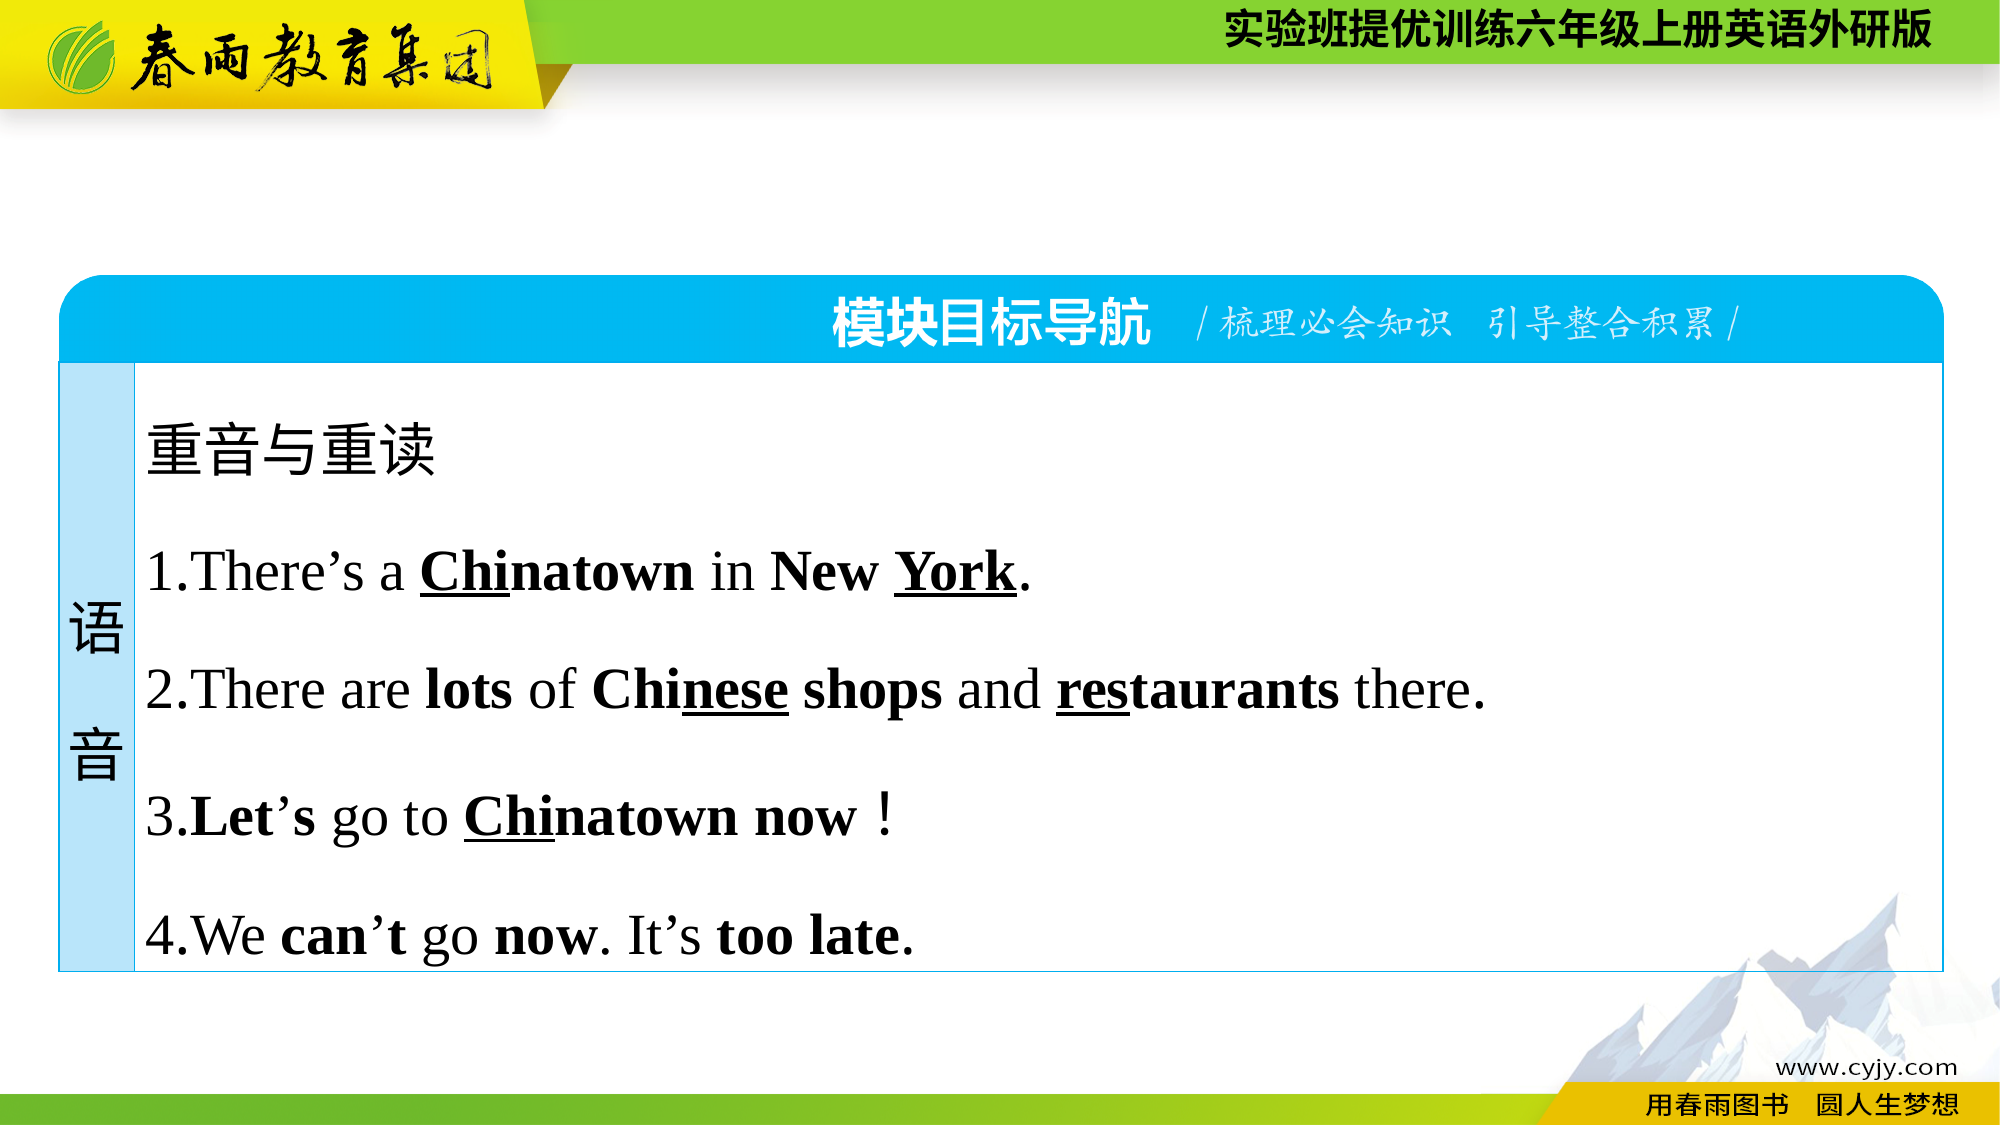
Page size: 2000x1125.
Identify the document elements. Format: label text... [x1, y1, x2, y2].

table_header 语 音 [60, 373, 134, 971]
table_header 重音与重读 1.There’s a Chinatown in New York. 2.There are lots of Chinese shops and restaurants there. 3.Let’s go to Chinatown now！ 4.We can’t go now. It’s too late. [135, 373, 1942, 971]
picture [0, 0, 2000, 1125]
